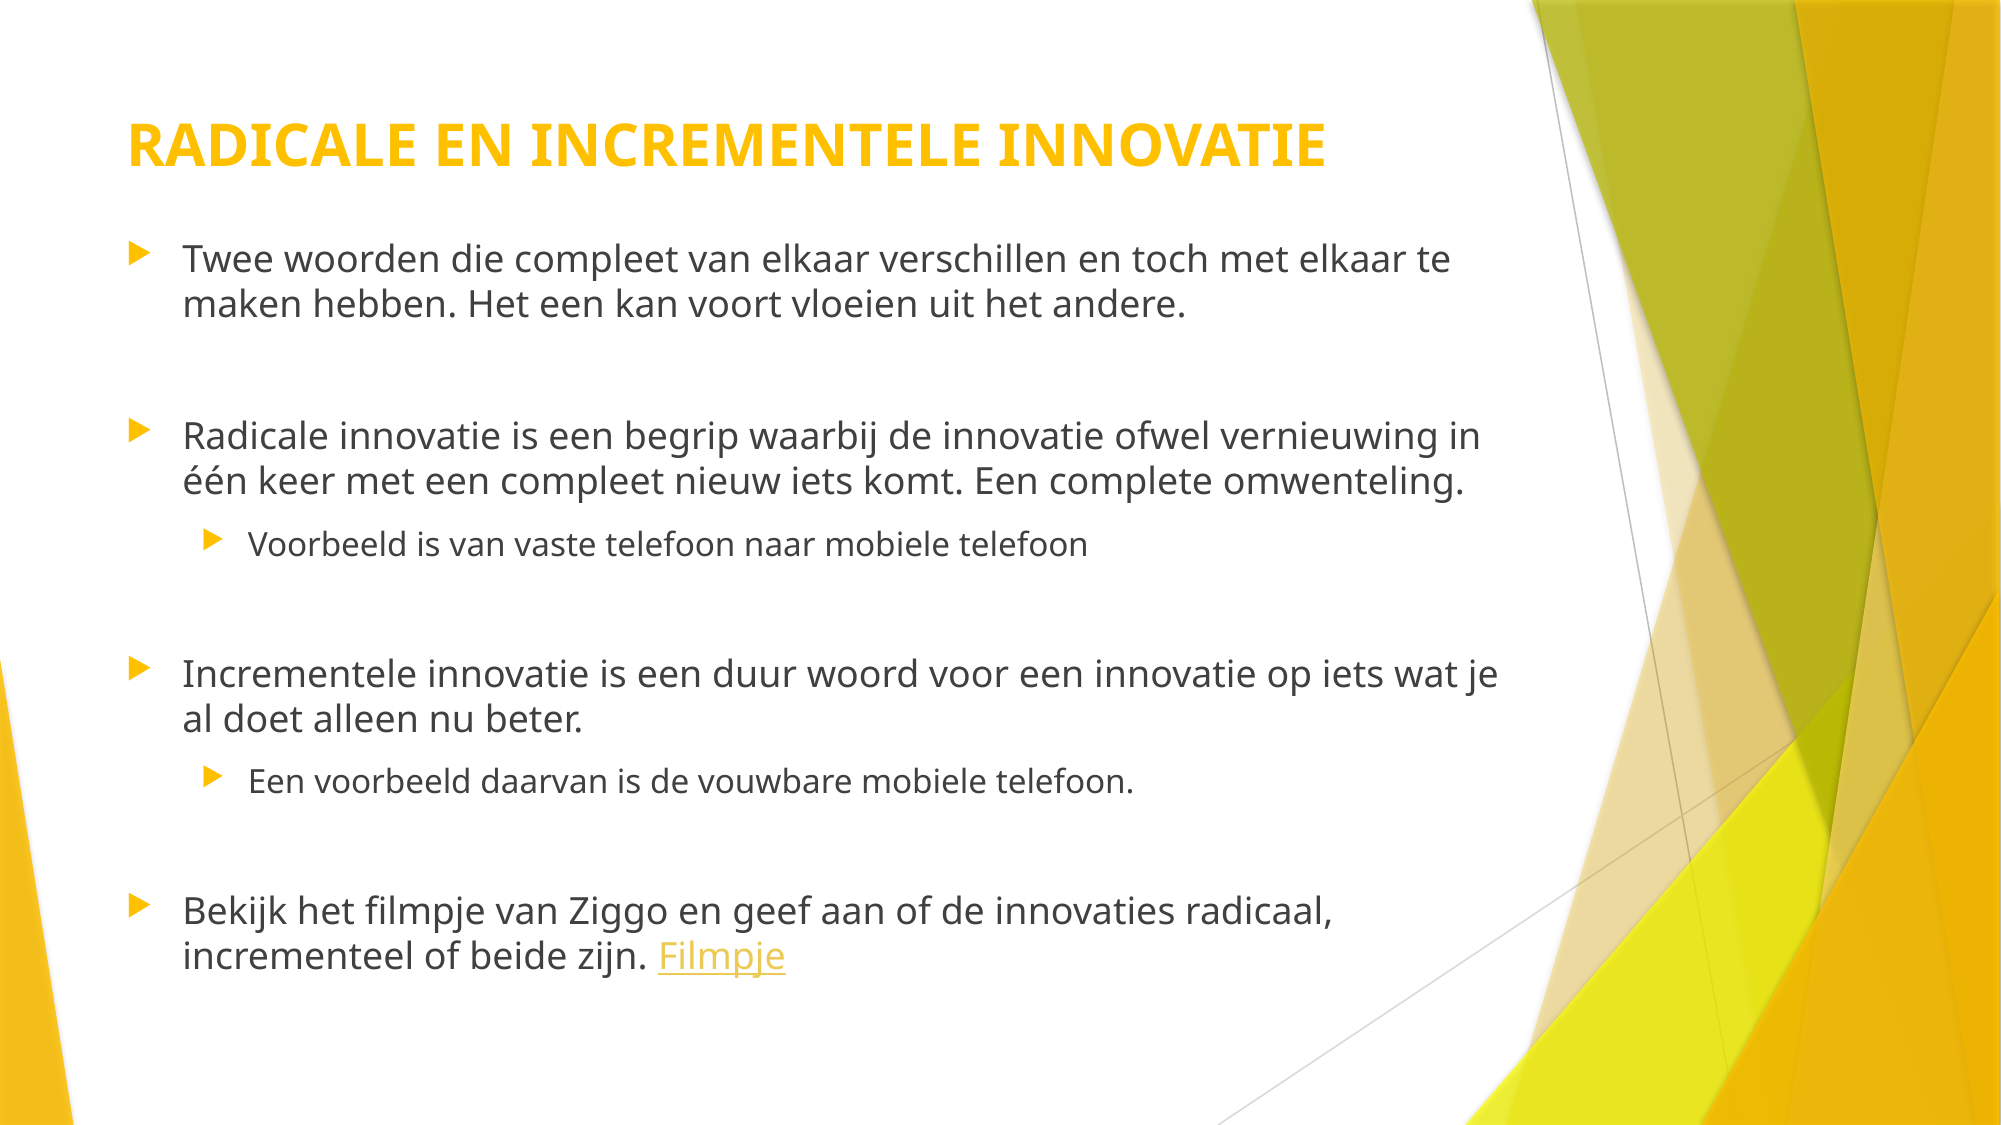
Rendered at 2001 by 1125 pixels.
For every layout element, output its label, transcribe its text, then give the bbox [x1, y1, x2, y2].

list Twee woorden die compleet van elkaar verschillen en toch met elkaar te maken hebben. Het een kan voort vloeien uit het andere. Radicale innovatie is een begrip waarbij de innovatie ofwel vernieuwing in één keer met een compleet nieuw iets komt. Een complete omwenteling. Voorbeeld is van vaste telefoon naar mobiele telefoon Incrementele innovatie is een duur woord voor een innovatie op iets wat je al doet alleen nu beter. Een voorbeeld daarvan is de vouwbare mobiele telefoon. Bekijk het filmpje van Ziggo en geef aan of de innovaties radicaal, incrementeel of beide zijn. Filmpje [111, 228, 1522, 992]
title RADICALE EN INCREMENTELE INNOVATIE [111, 99, 1556, 228]
